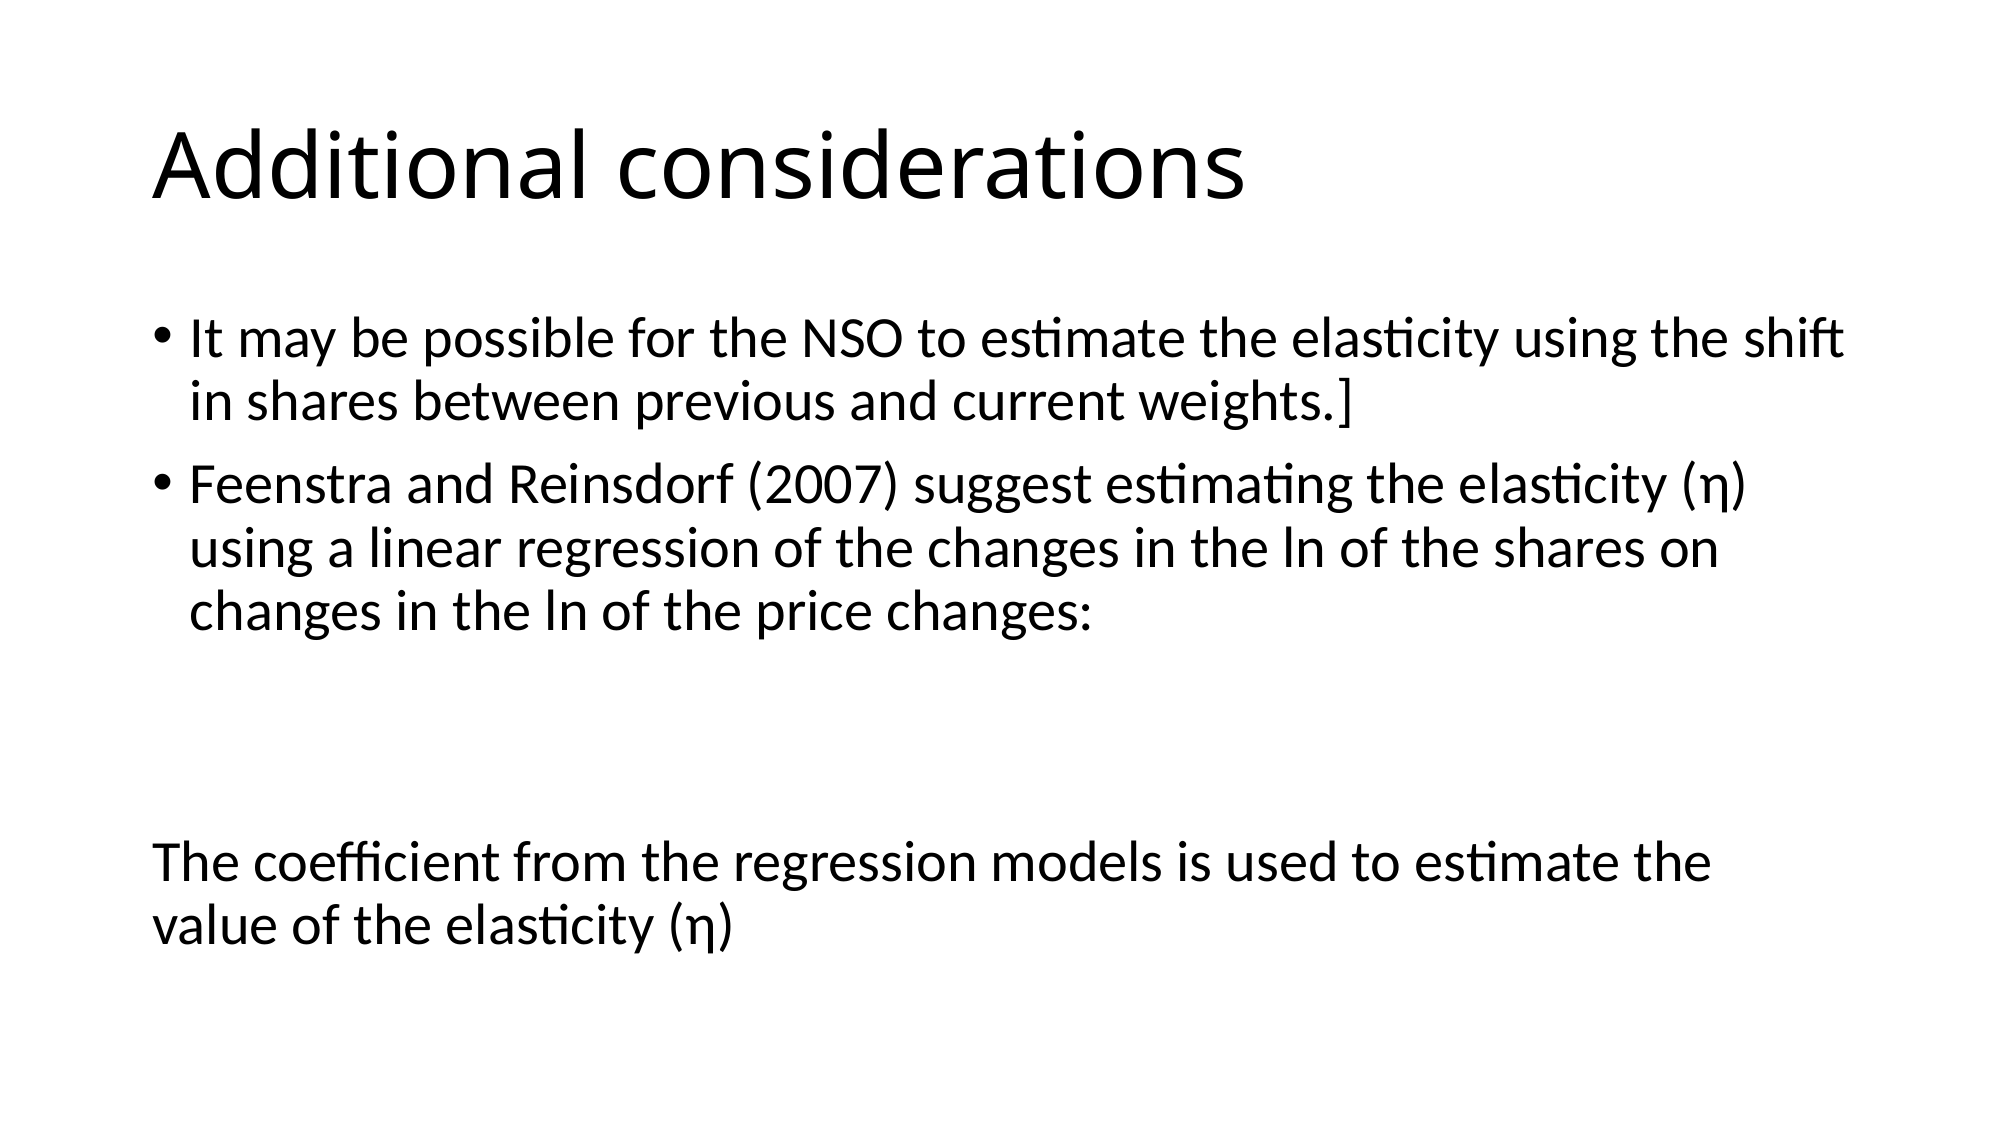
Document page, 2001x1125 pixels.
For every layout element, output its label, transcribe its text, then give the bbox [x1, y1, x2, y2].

title Additional considerations [137, 59, 1863, 278]
